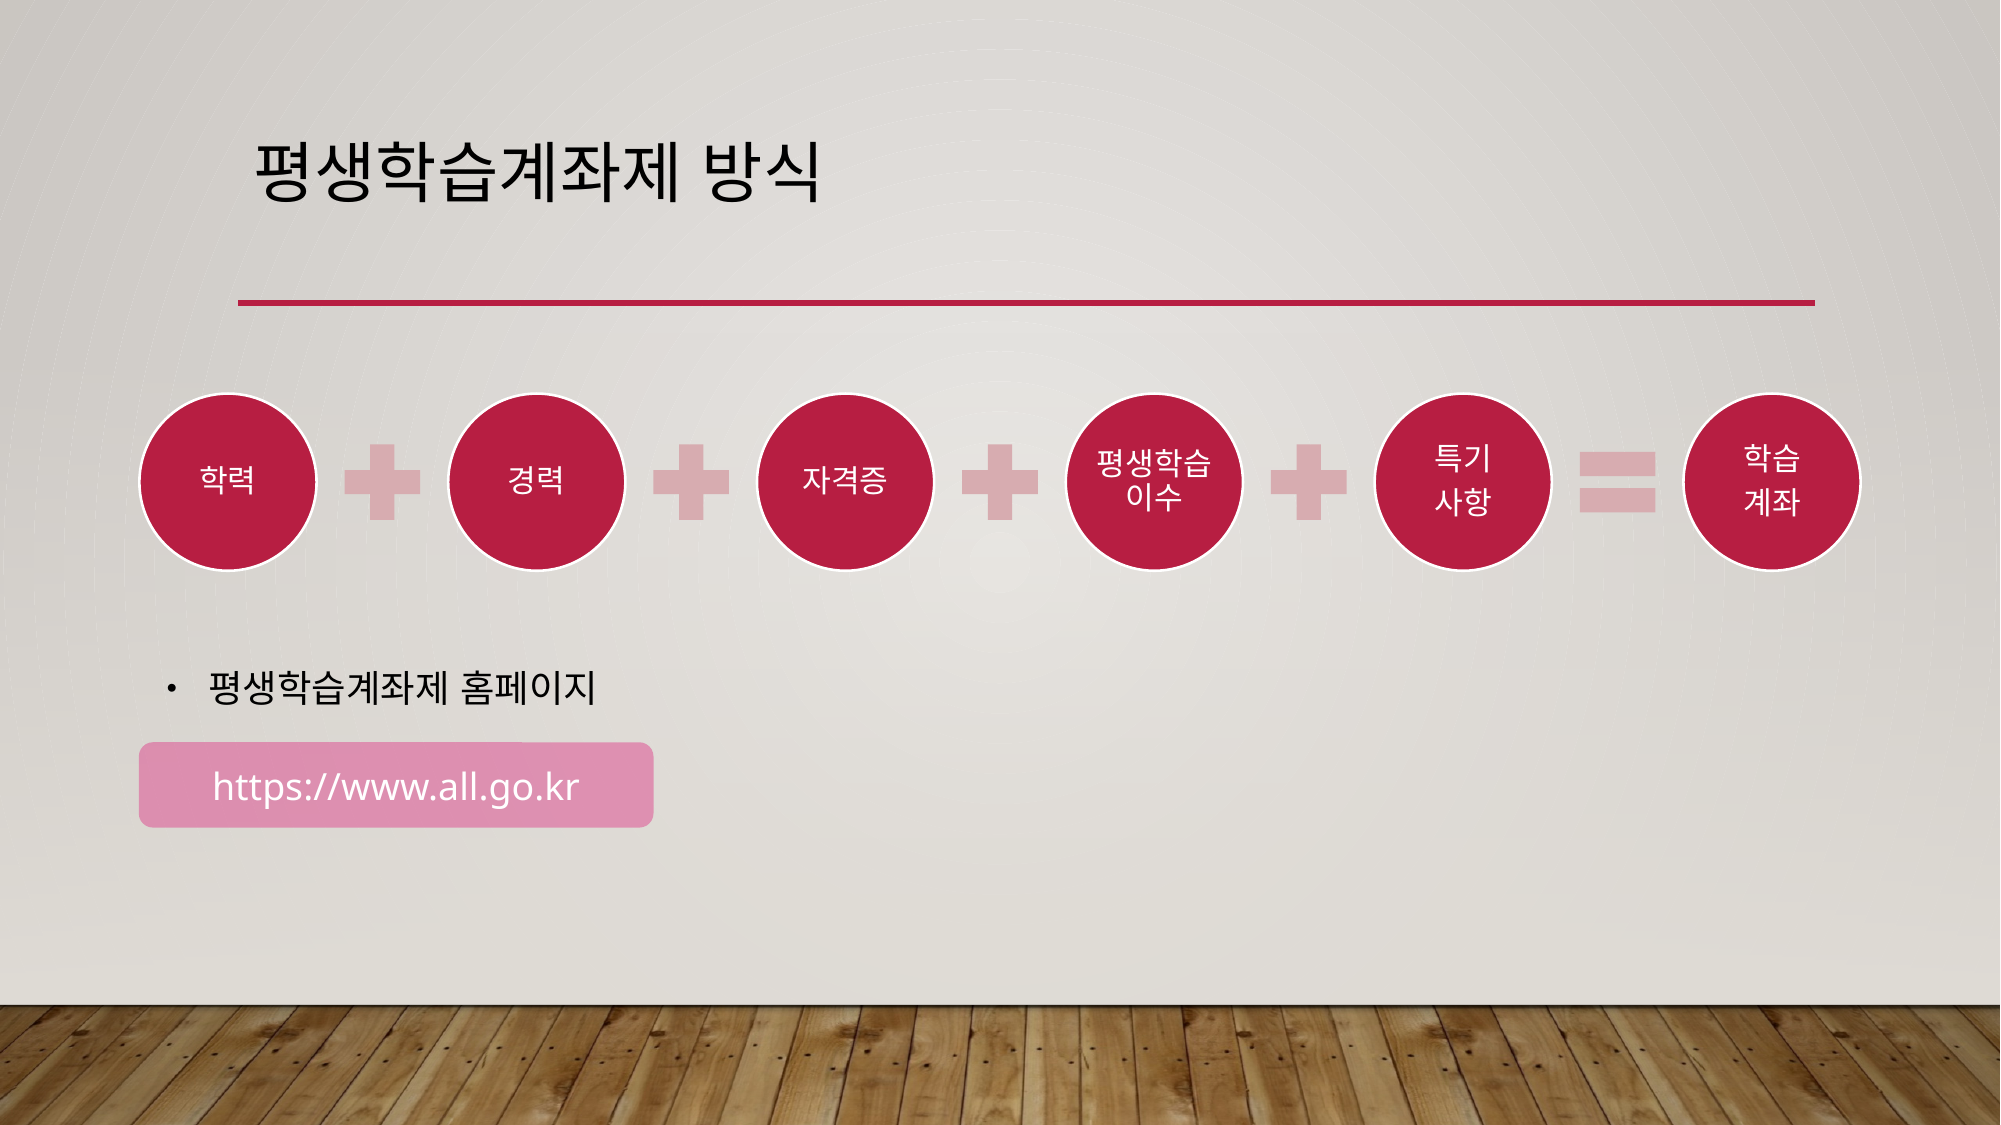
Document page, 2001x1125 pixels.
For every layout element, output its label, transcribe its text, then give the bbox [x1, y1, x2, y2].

title 평생학습계좌제 방식 [238, 131, 1814, 276]
picture [0, 1005, 2000, 1125]
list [138, 276, 1862, 689]
text_box https://www.all.go.kr [138, 742, 654, 828]
text_box • 평생학습계좌제 홈페이지 [138, 689, 654, 718]
